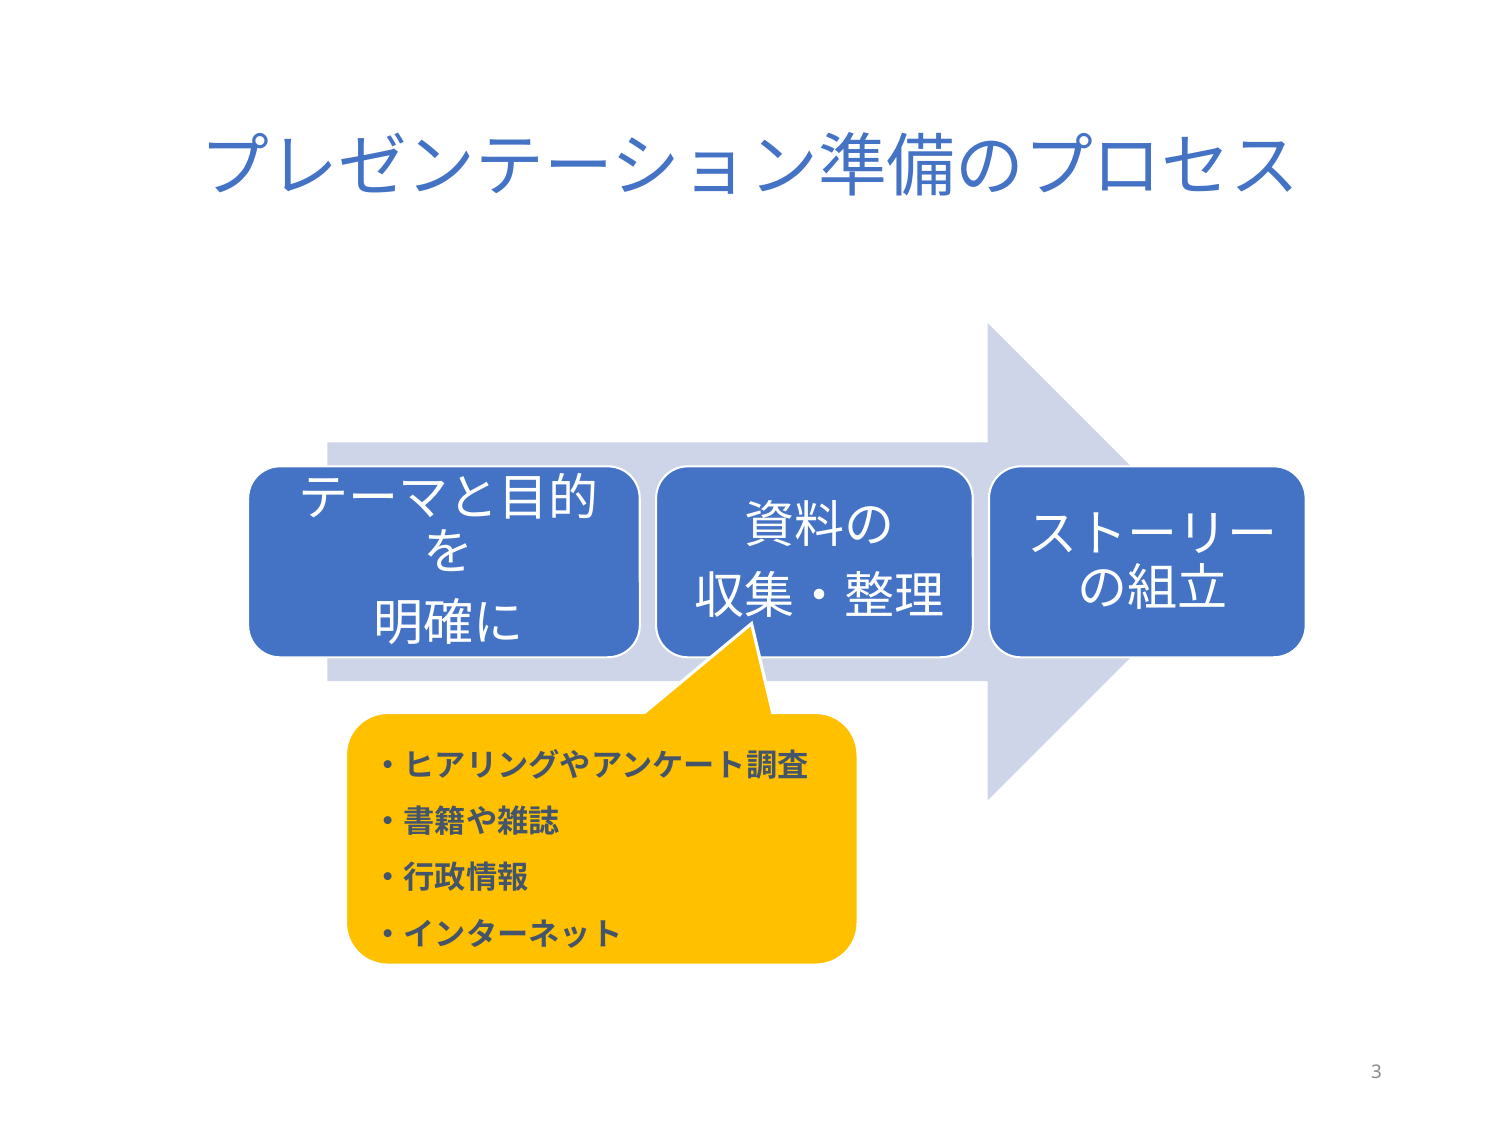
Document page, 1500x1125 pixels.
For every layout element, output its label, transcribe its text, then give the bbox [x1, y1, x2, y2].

text_box ・ヒアリングやアンケート調査 ・書籍や雑誌 ・行政情報 ・インターネット [343, 801, 860, 967]
title プレゼンテーション準備のプロセス [103, 59, 1397, 278]
slide_number 3 [1059, 1042, 1397, 1103]
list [248, 322, 1306, 801]
